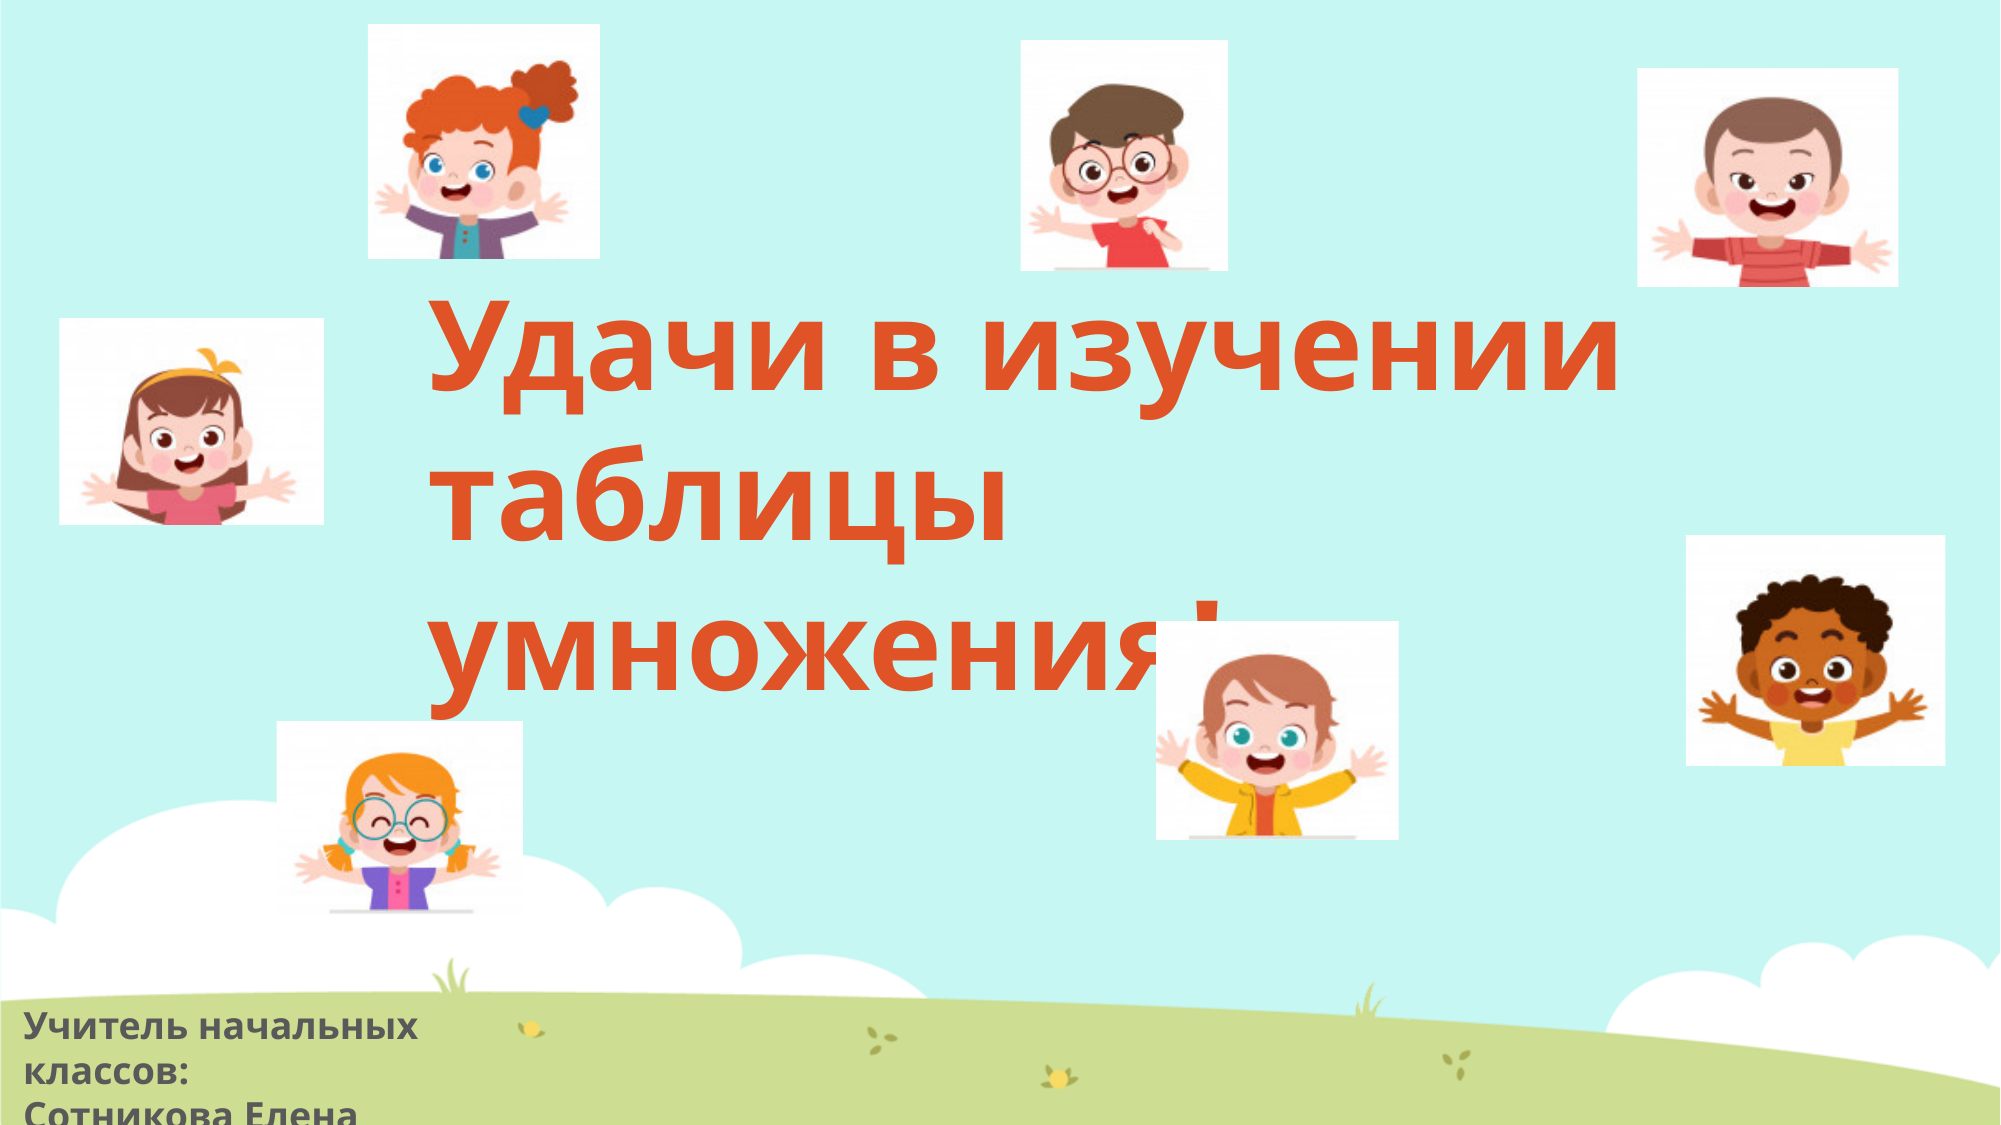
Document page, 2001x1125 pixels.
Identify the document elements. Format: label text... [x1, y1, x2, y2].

text_box Учитель начальных классов: Сотникова Елена Александровна [8, 994, 606, 1125]
picture [0, 0, 2001, 1125]
text_box Удачи в изучении таблицы умножения! [412, 258, 1704, 723]
